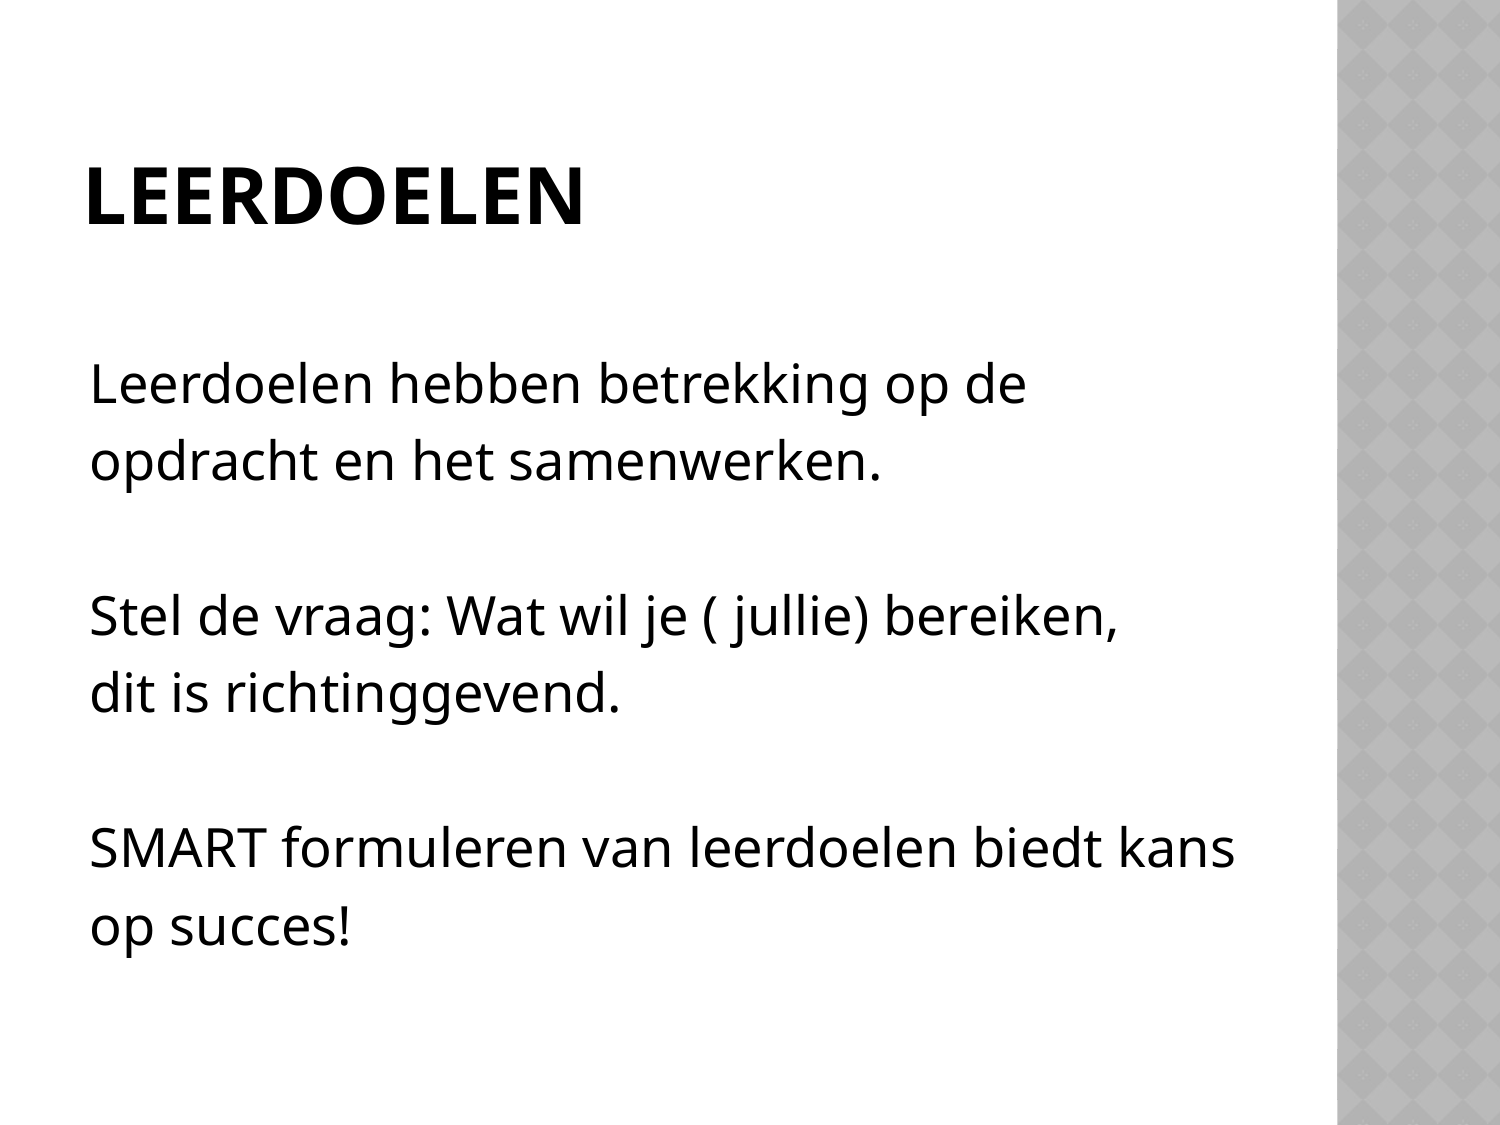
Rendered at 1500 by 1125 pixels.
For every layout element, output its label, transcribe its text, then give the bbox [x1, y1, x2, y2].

title Leerdoelen [75, 52, 1263, 240]
list Leerdoelen hebben betrekking op de opdracht en het samenwerken. Stel de vraag: Wat wil je ( jullie) bereiken, dit is richtinggevend. SMART formuleren van leerdoelen biedt kans op succes! [75, 264, 1263, 1059]
